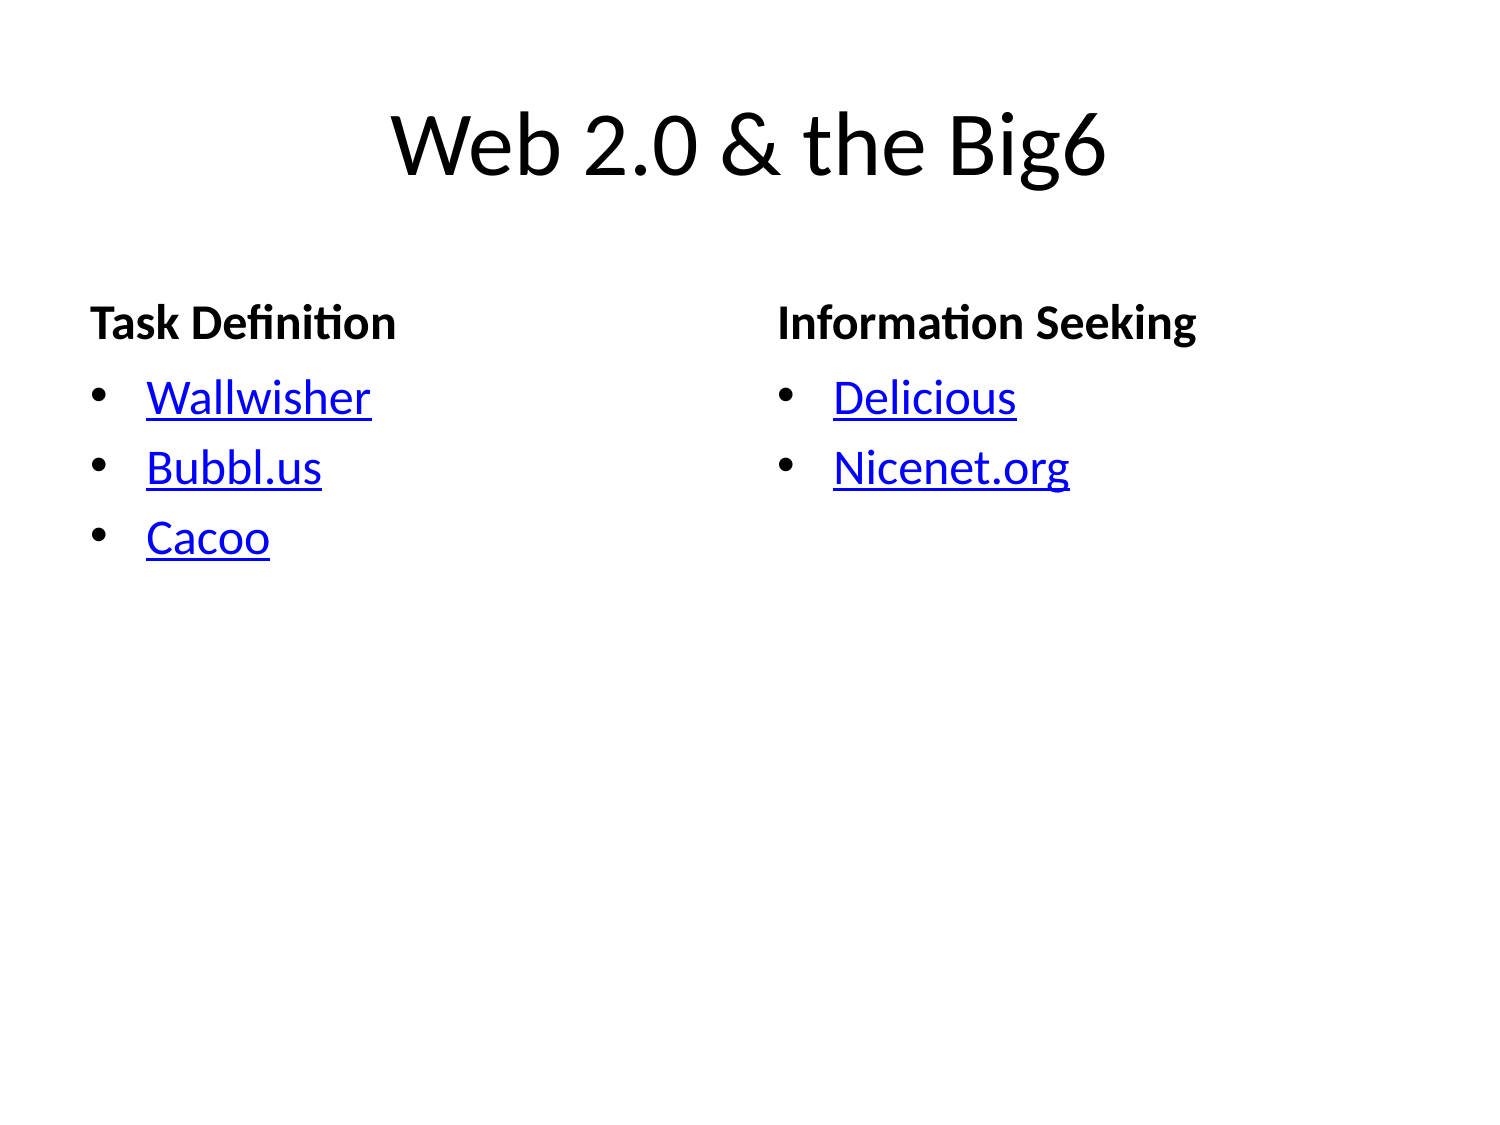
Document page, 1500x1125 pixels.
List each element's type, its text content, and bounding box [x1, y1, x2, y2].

list Information Seeking [761, 251, 1425, 356]
list Task Definition [75, 251, 738, 356]
list Wallwisher Bubbl.us Cacoo [75, 356, 738, 1005]
title Web 2.0 & the Big6 [75, 45, 1425, 233]
list Delicious Nicenet.org [761, 356, 1425, 1005]
